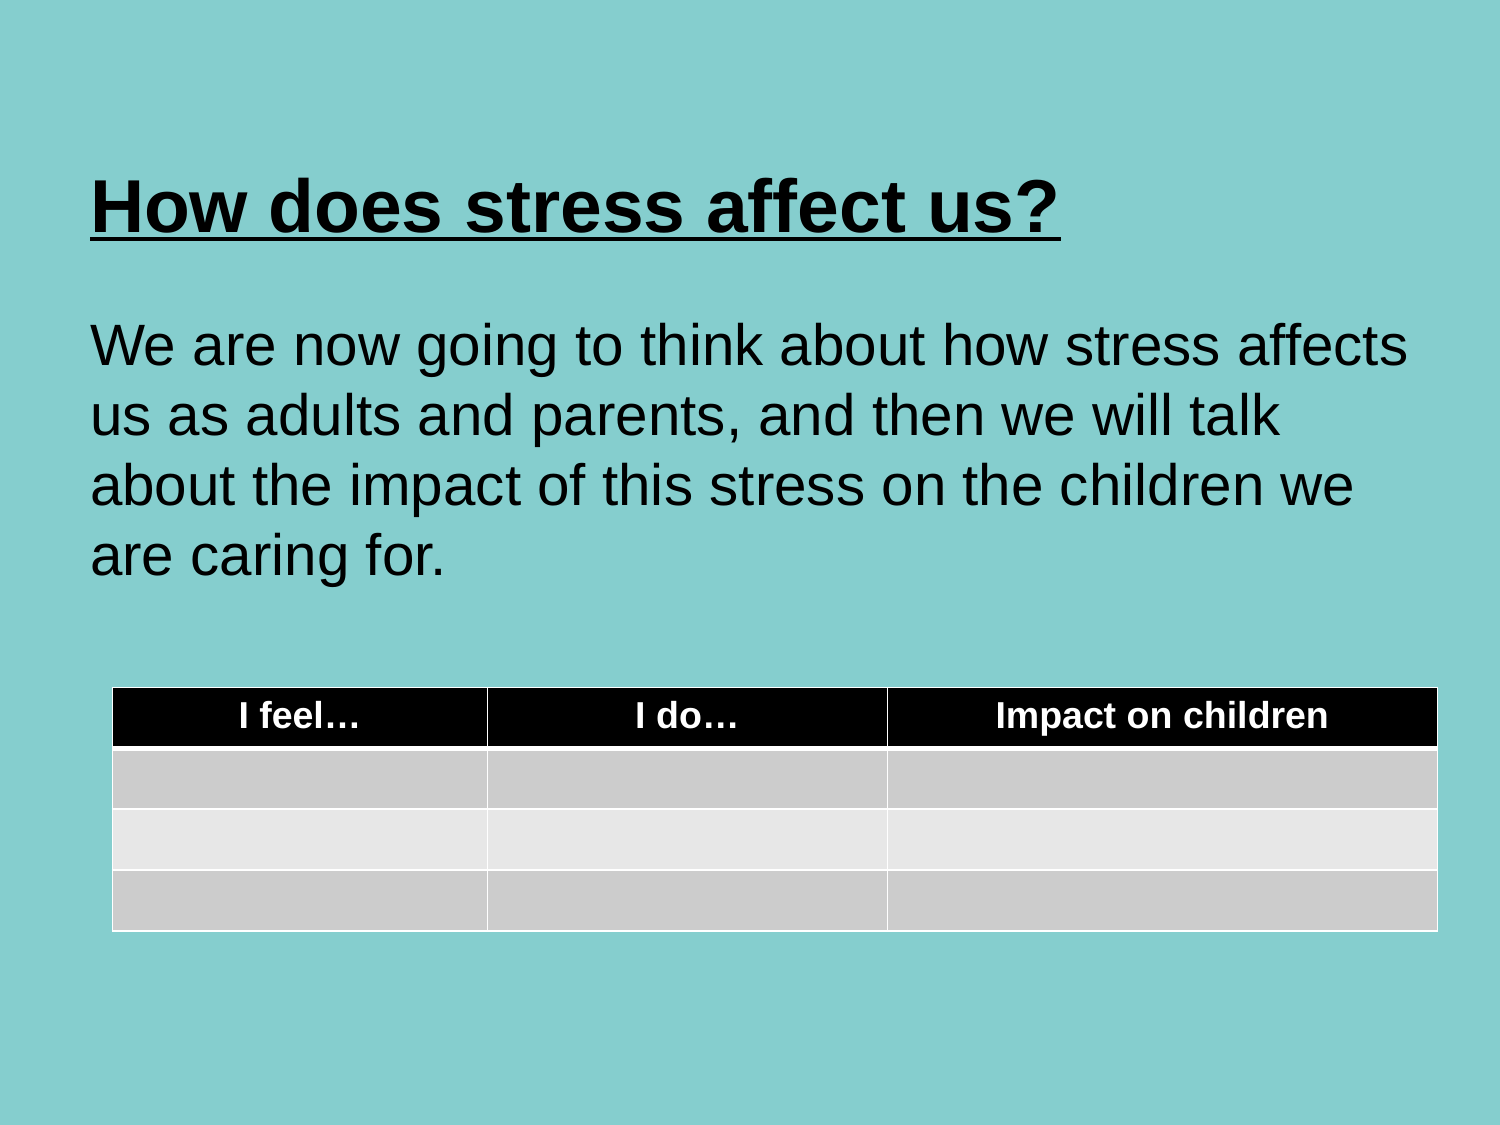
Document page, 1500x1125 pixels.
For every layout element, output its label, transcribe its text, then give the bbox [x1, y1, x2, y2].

title How does stress affect us? [75, 149, 1438, 350]
table_cell [888, 871, 1437, 930]
list We are now going to think about how stress affects us as adults and parents, and then we will talk about the impact of this stress on the children we are caring for. [75, 350, 1438, 600]
table_cell [488, 751, 887, 808]
table_cell [888, 810, 1437, 869]
table_cell [113, 810, 487, 869]
table_header I do… [488, 688, 887, 746]
table_cell [113, 751, 487, 808]
table_header Impact on children [888, 688, 1437, 746]
table_cell [488, 810, 887, 869]
table_cell [113, 871, 487, 930]
table_header I feel… [113, 688, 487, 746]
table_cell [888, 751, 1437, 808]
table_cell [488, 871, 887, 930]
